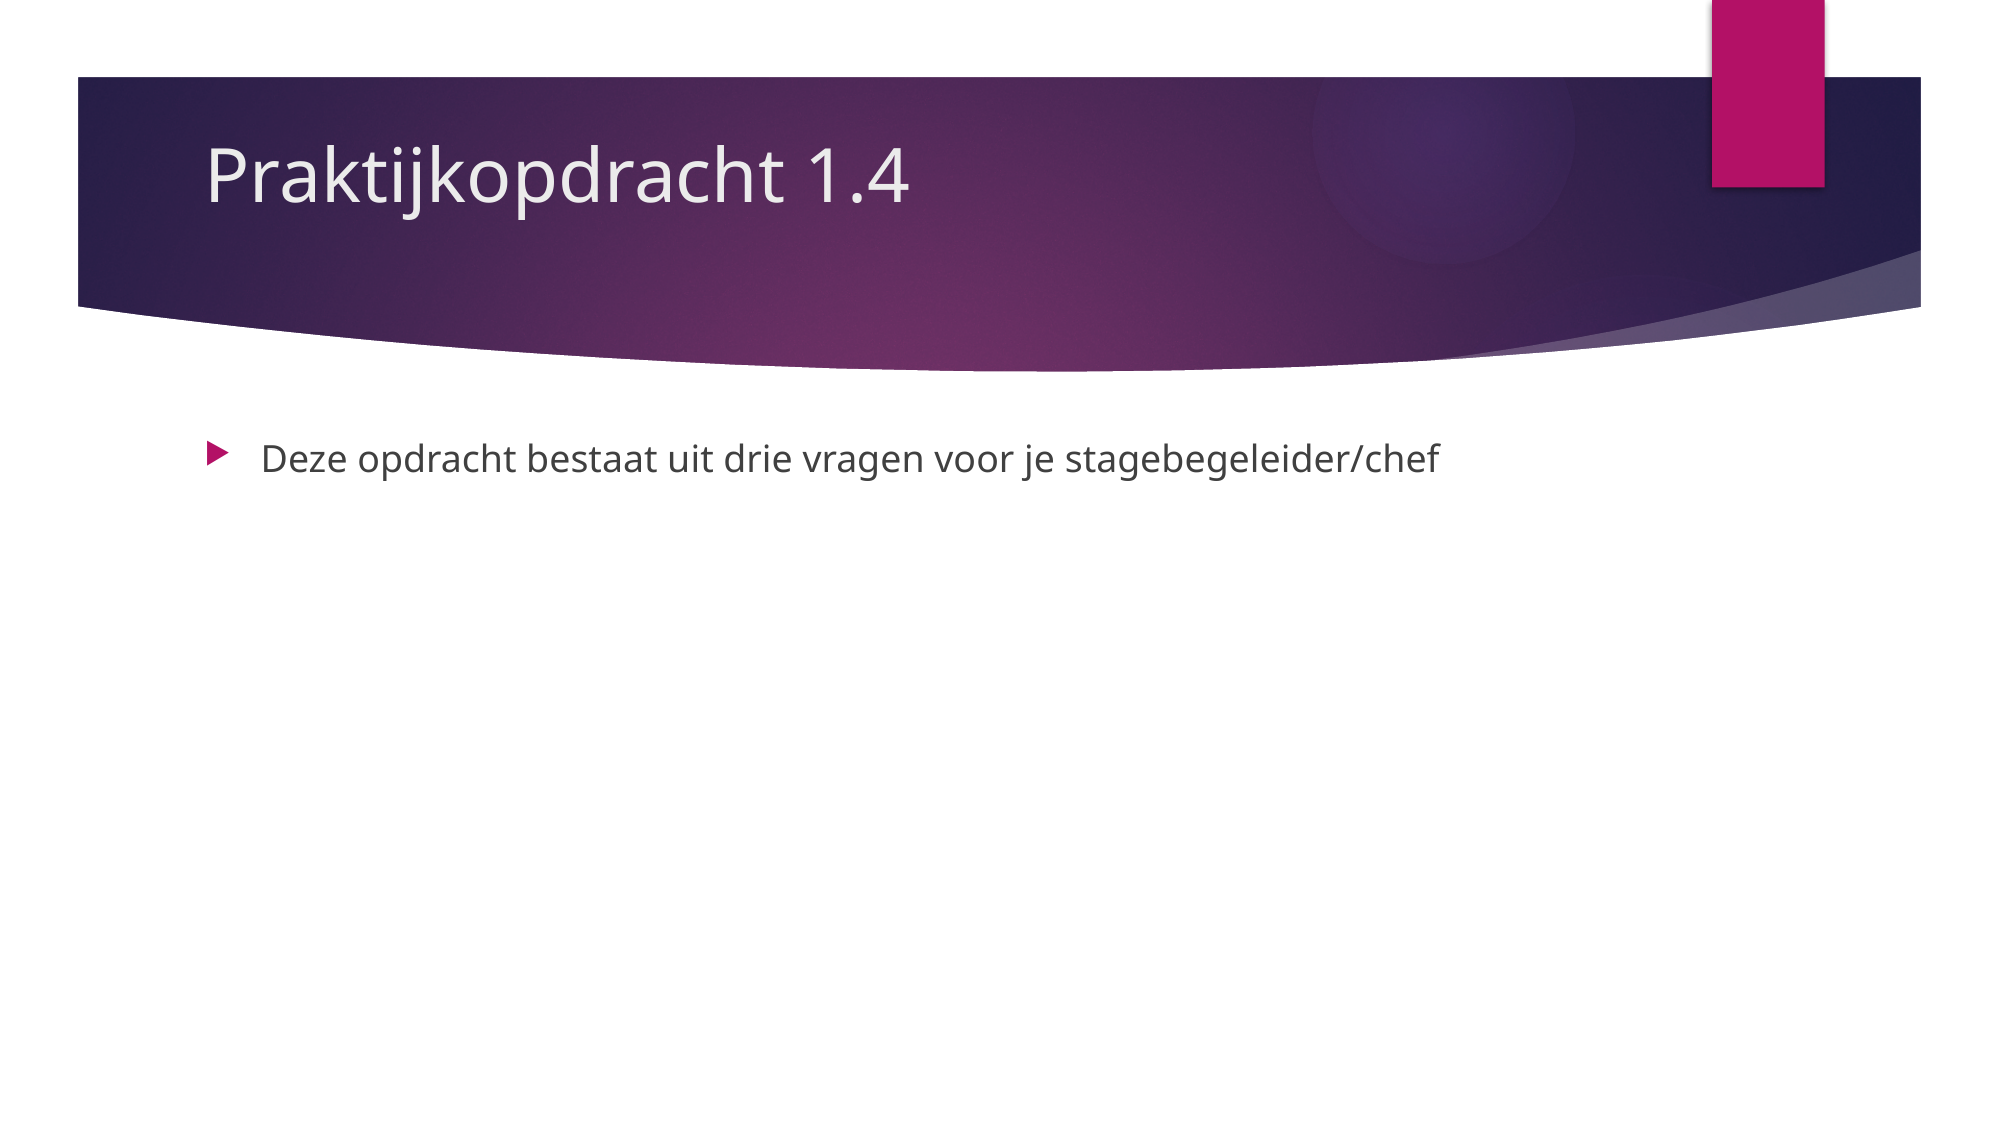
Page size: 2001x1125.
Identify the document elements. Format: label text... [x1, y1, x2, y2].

list Deze opdracht bestaat uit drie vragen voor je stagebegeleider/chef [189, 427, 1638, 988]
title Praktijkopdracht 1.4 [189, 159, 1627, 276]
